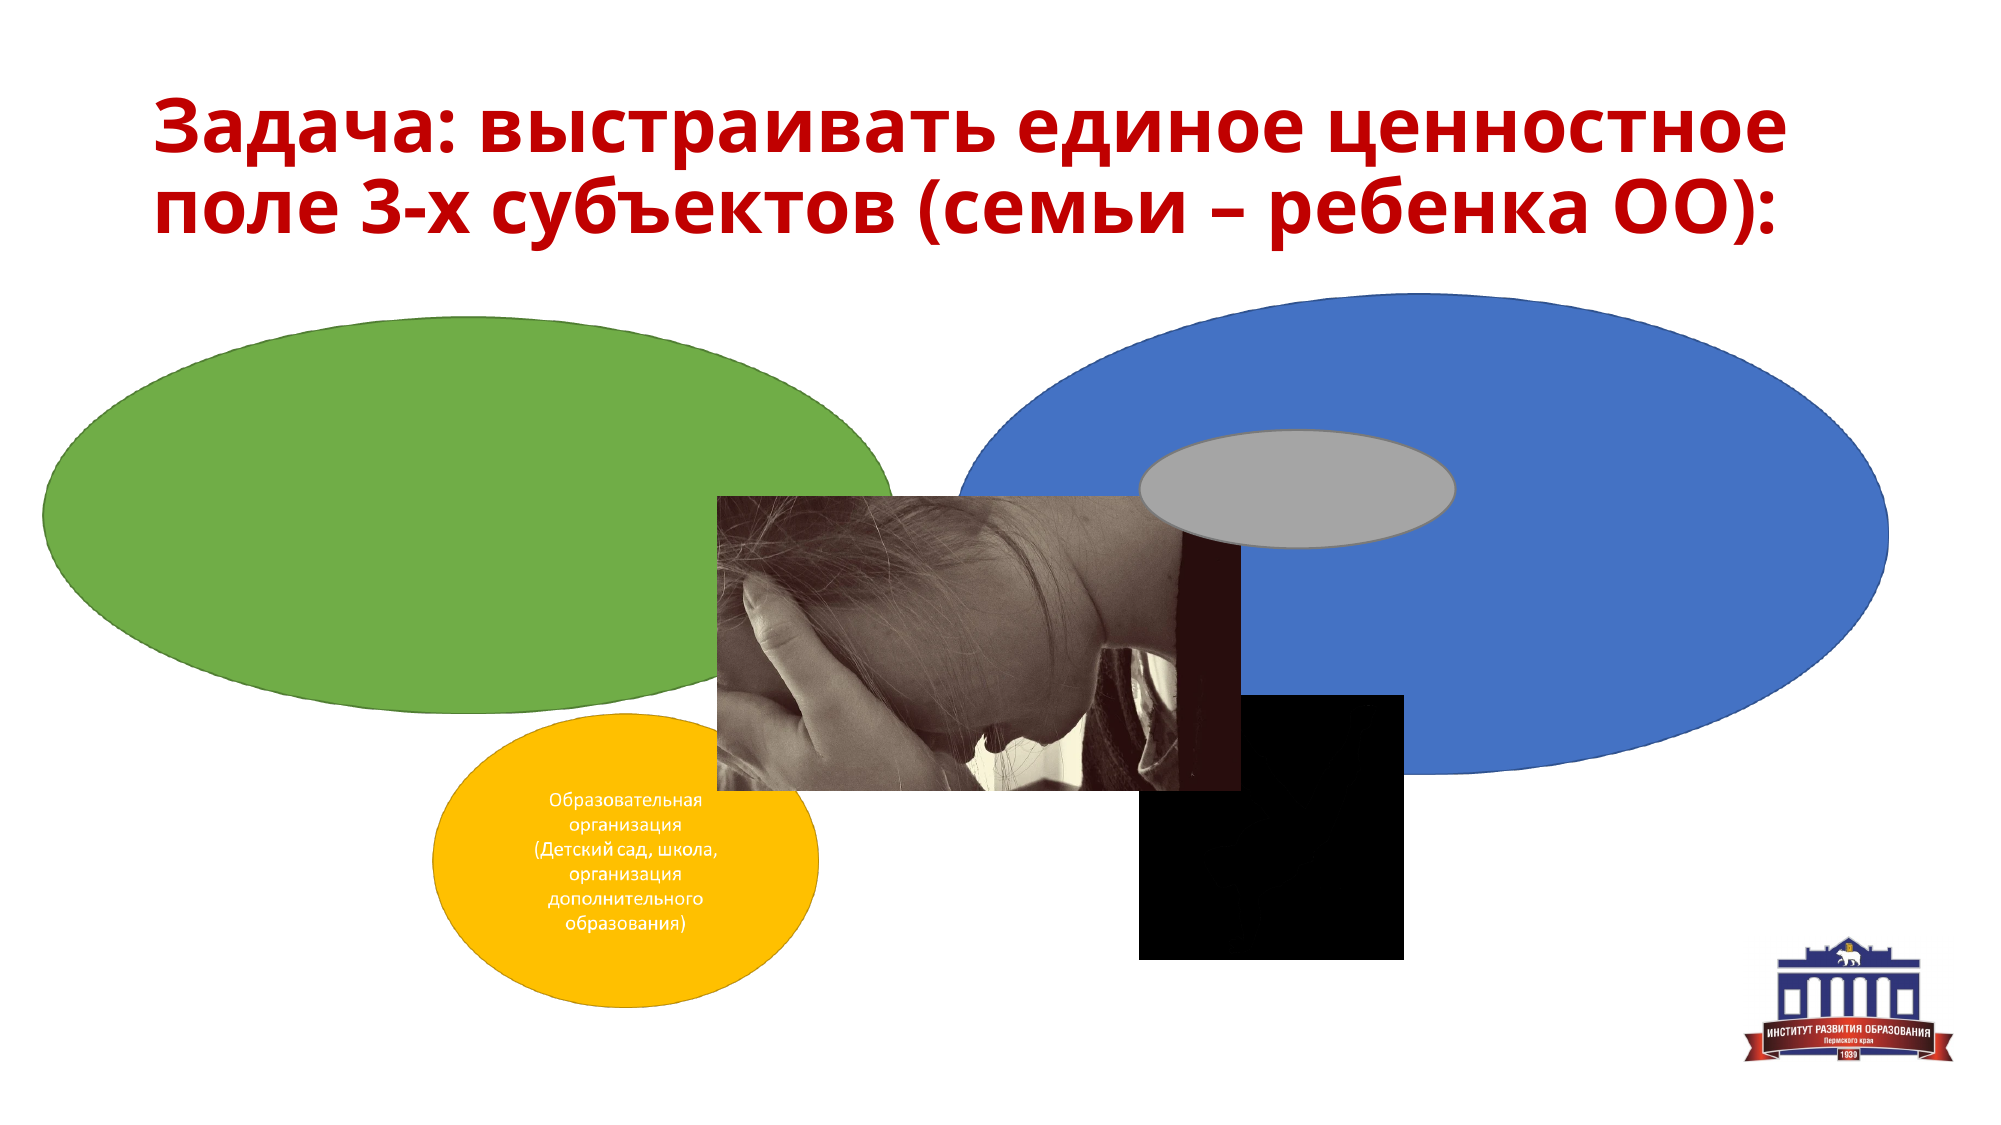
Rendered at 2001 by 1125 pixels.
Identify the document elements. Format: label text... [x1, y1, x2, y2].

picture [42, 293, 1889, 960]
title Задача: выстраивать единое ценностное поле 3-х субъектов (семьи – ребенка ОО): [137, 59, 1863, 278]
picture [1743, 936, 1954, 1062]
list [432, 714, 819, 1008]
